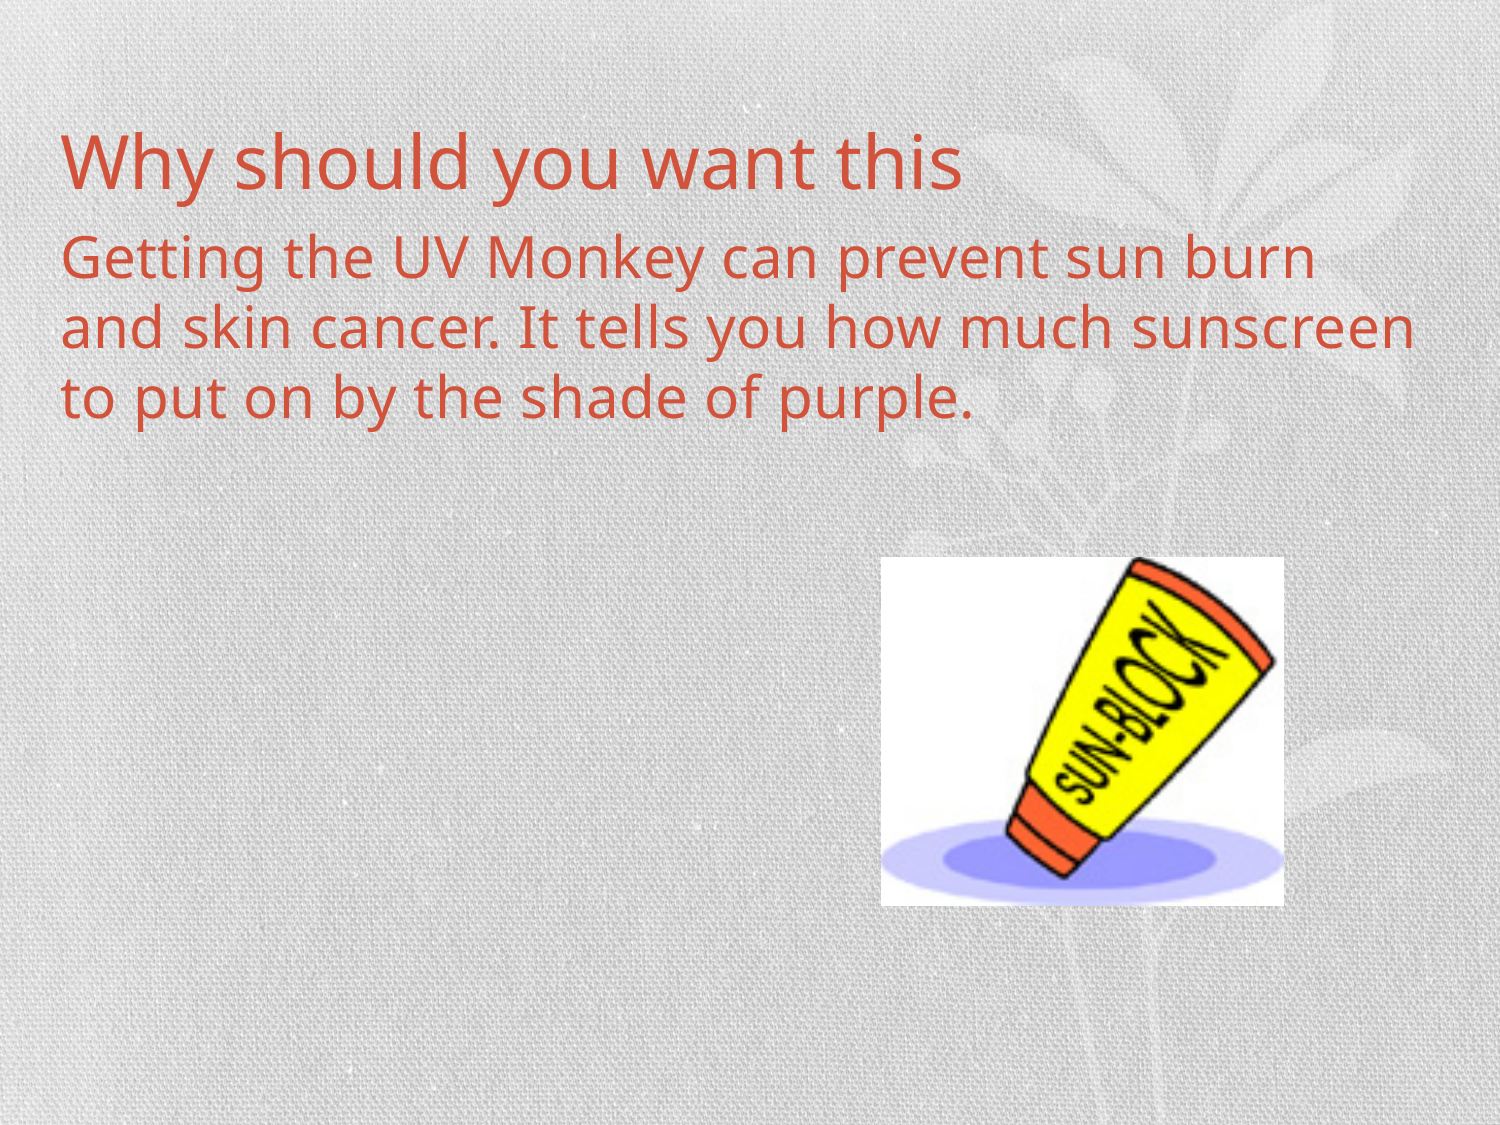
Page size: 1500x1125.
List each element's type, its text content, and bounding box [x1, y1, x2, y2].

title Why should you want this [45, 37, 1455, 213]
list Getting the UV Monkey can prevent sun burn and skin cancer. It tells you how much sunscreen to put on by the shade of purple. [45, 213, 1455, 1023]
picture [881, 557, 1284, 906]
